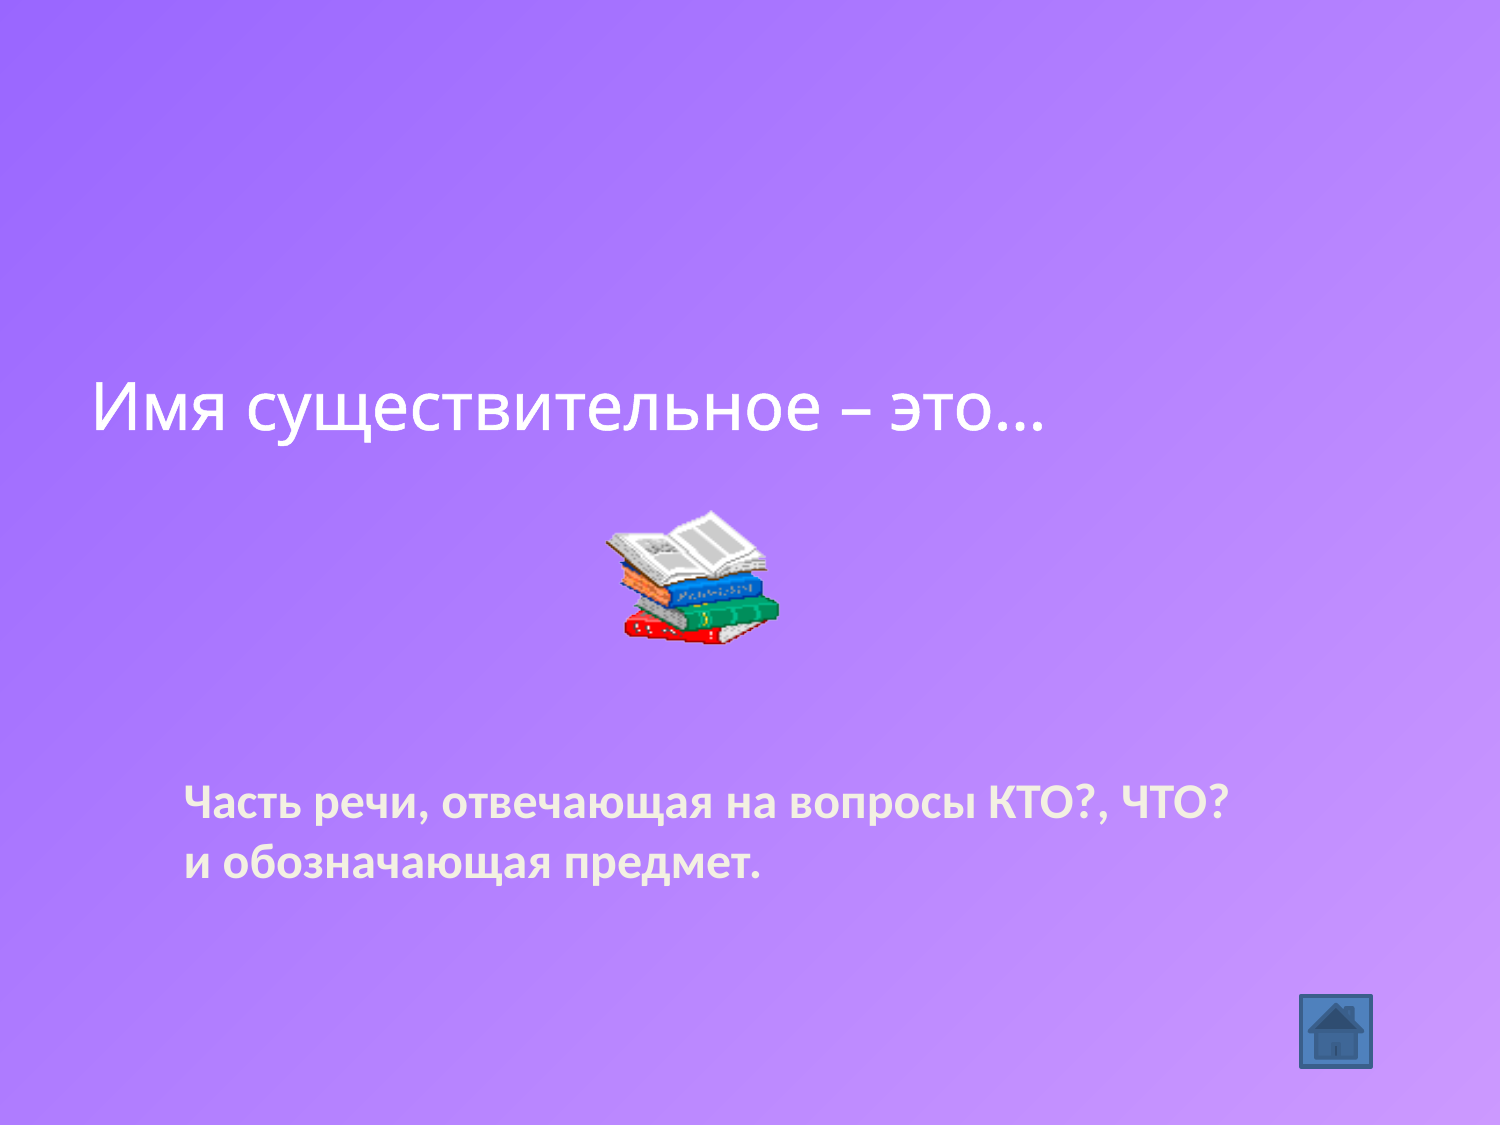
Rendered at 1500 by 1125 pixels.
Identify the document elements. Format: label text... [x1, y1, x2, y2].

list Имя существительное – это… [75, 262, 1425, 1005]
text_box [1299, 994, 1373, 1069]
picture [597, 491, 787, 647]
text_box Часть речи, отвечающая на вопросы КТО?, ЧТО? и обозначающая предмет. [168, 761, 1247, 897]
